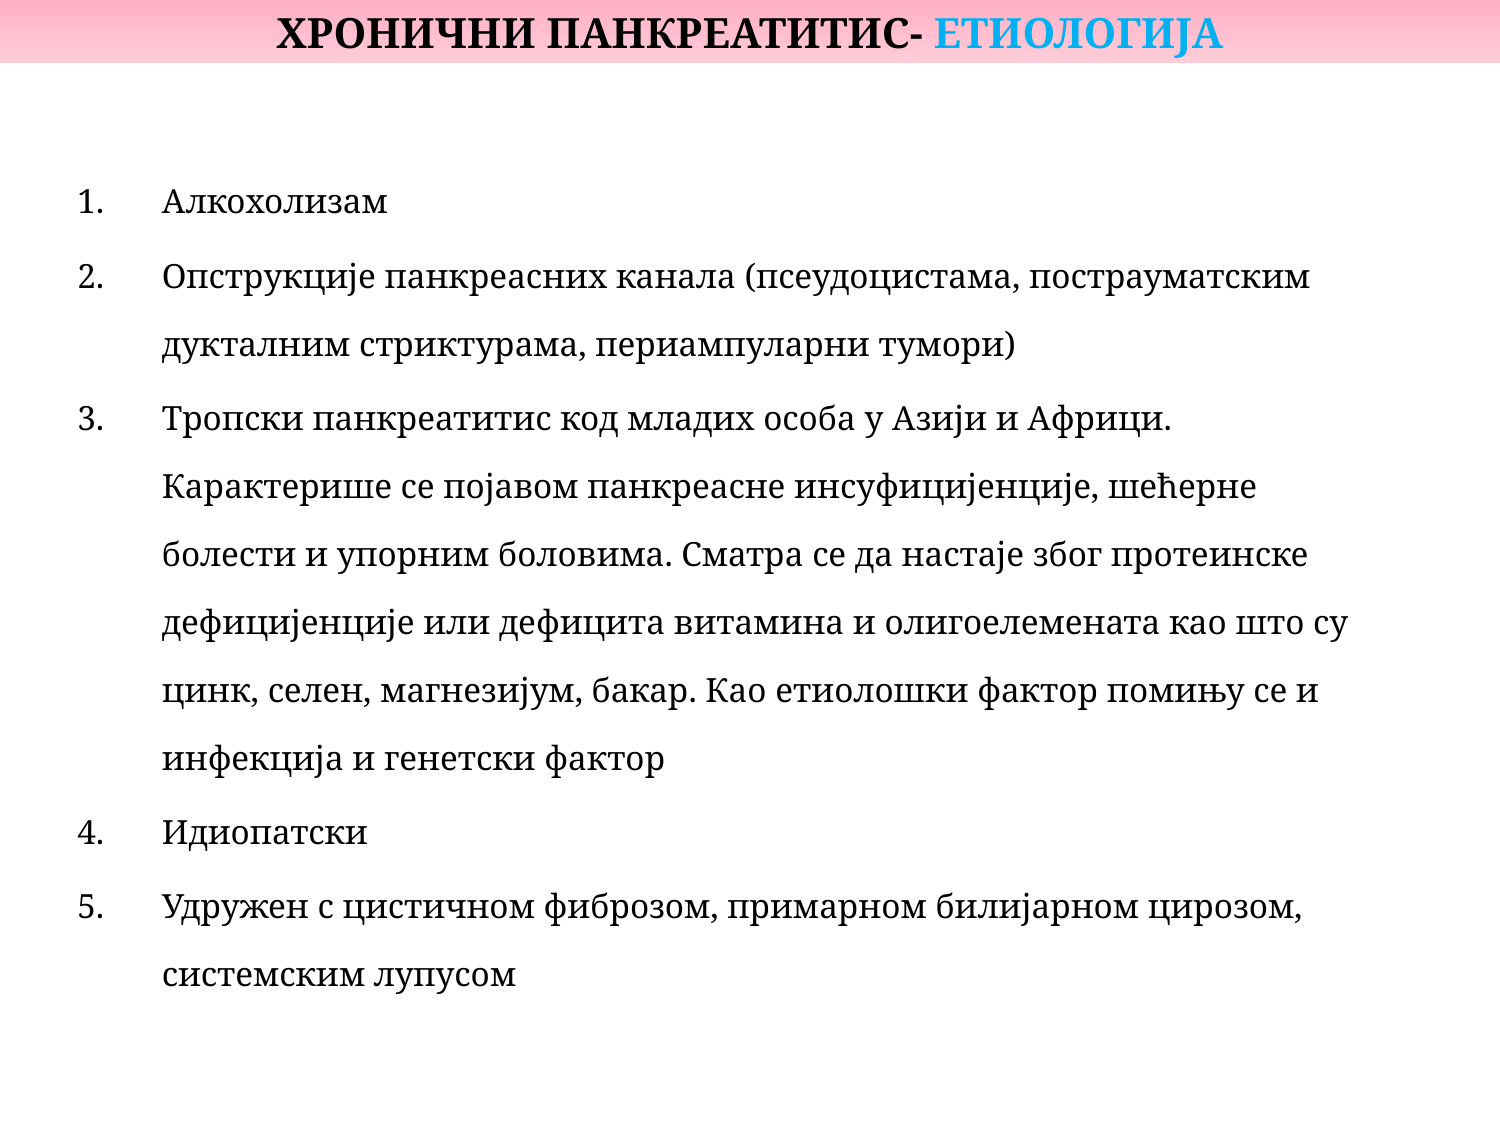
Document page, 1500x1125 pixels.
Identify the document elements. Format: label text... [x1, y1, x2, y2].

list Алкохолизам Опструкције панкреасних канала (псеудоцистама, пострауматским дукталним стриктурама, периампуларни тумори) Тропски панкреатитис код младих особа у Азији и Африци. Карактерише се појавом панкреасне инсуфицијенције, шећерне болести и упорним боловима. Сматра се да настаје због протеинске дефицијенције или дефицита витамина и олигоелемената као што су цинк, селен, магнезијум, бакар. Као етиолошки фактор помињу се и инфекција и генетски фактор Идиопатски Удружен с цистичном фиброзом, примарном билијарном цирозом, системским лупусом [62, 145, 1413, 888]
text_box ХРОНИЧНИ ПАНКРЕАТИТИС- ЕТИОЛОГИЈА [0, 0, 1500, 63]
